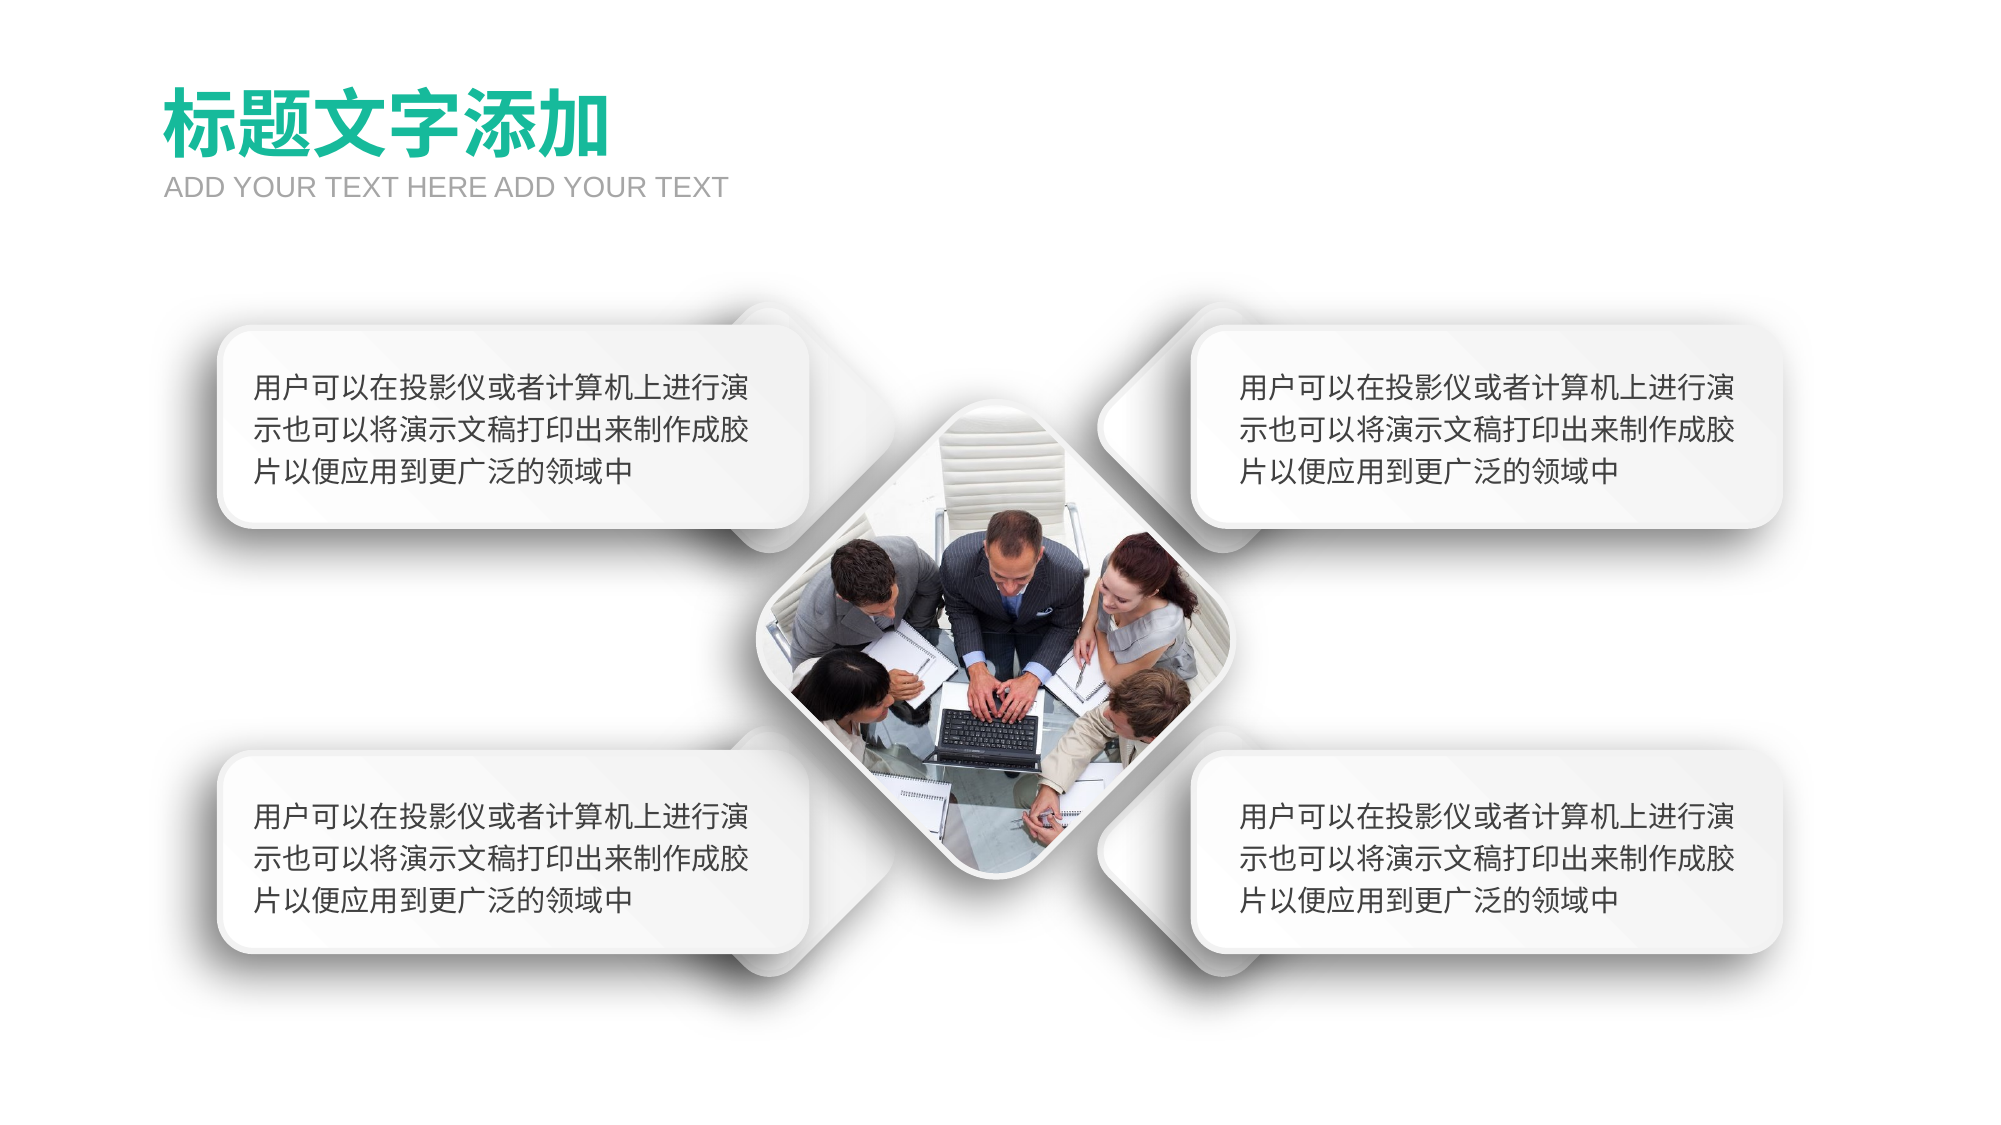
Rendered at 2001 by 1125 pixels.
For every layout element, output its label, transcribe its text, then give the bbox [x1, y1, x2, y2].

text_box 用户可以在投影仪或者计算机上进行演示也可以将演示文稿打印出来制作成胶片以便应用到更广泛的领域中 [238, 355, 673, 496]
text_box ADD YOUR TEXT HERE ADD YOUR TEXT [149, 160, 745, 211]
text_box 用户可以在投影仪或者计算机上进行演示也可以将演示文稿打印出来制作成胶片以便应用到更广泛的领域中 [1320, 784, 1774, 925]
text_box [1210, 326, 1782, 527]
text_box 标题文字添加 [148, 69, 628, 175]
picture [758, 402, 1234, 877]
text_box 用户可以在投影仪或者计算机上进行演示也可以将演示文稿打印出来制作成胶片以便应用到更广泛的领域中 [1320, 355, 1774, 496]
text_box [1210, 751, 1782, 953]
text_box [218, 326, 790, 527]
text_box [218, 751, 790, 953]
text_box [673, 331, 1320, 948]
text_box 用户可以在投影仪或者计算机上进行演示也可以将演示文稿打印出来制作成胶片以便应用到更广泛的领域中 [238, 784, 673, 925]
